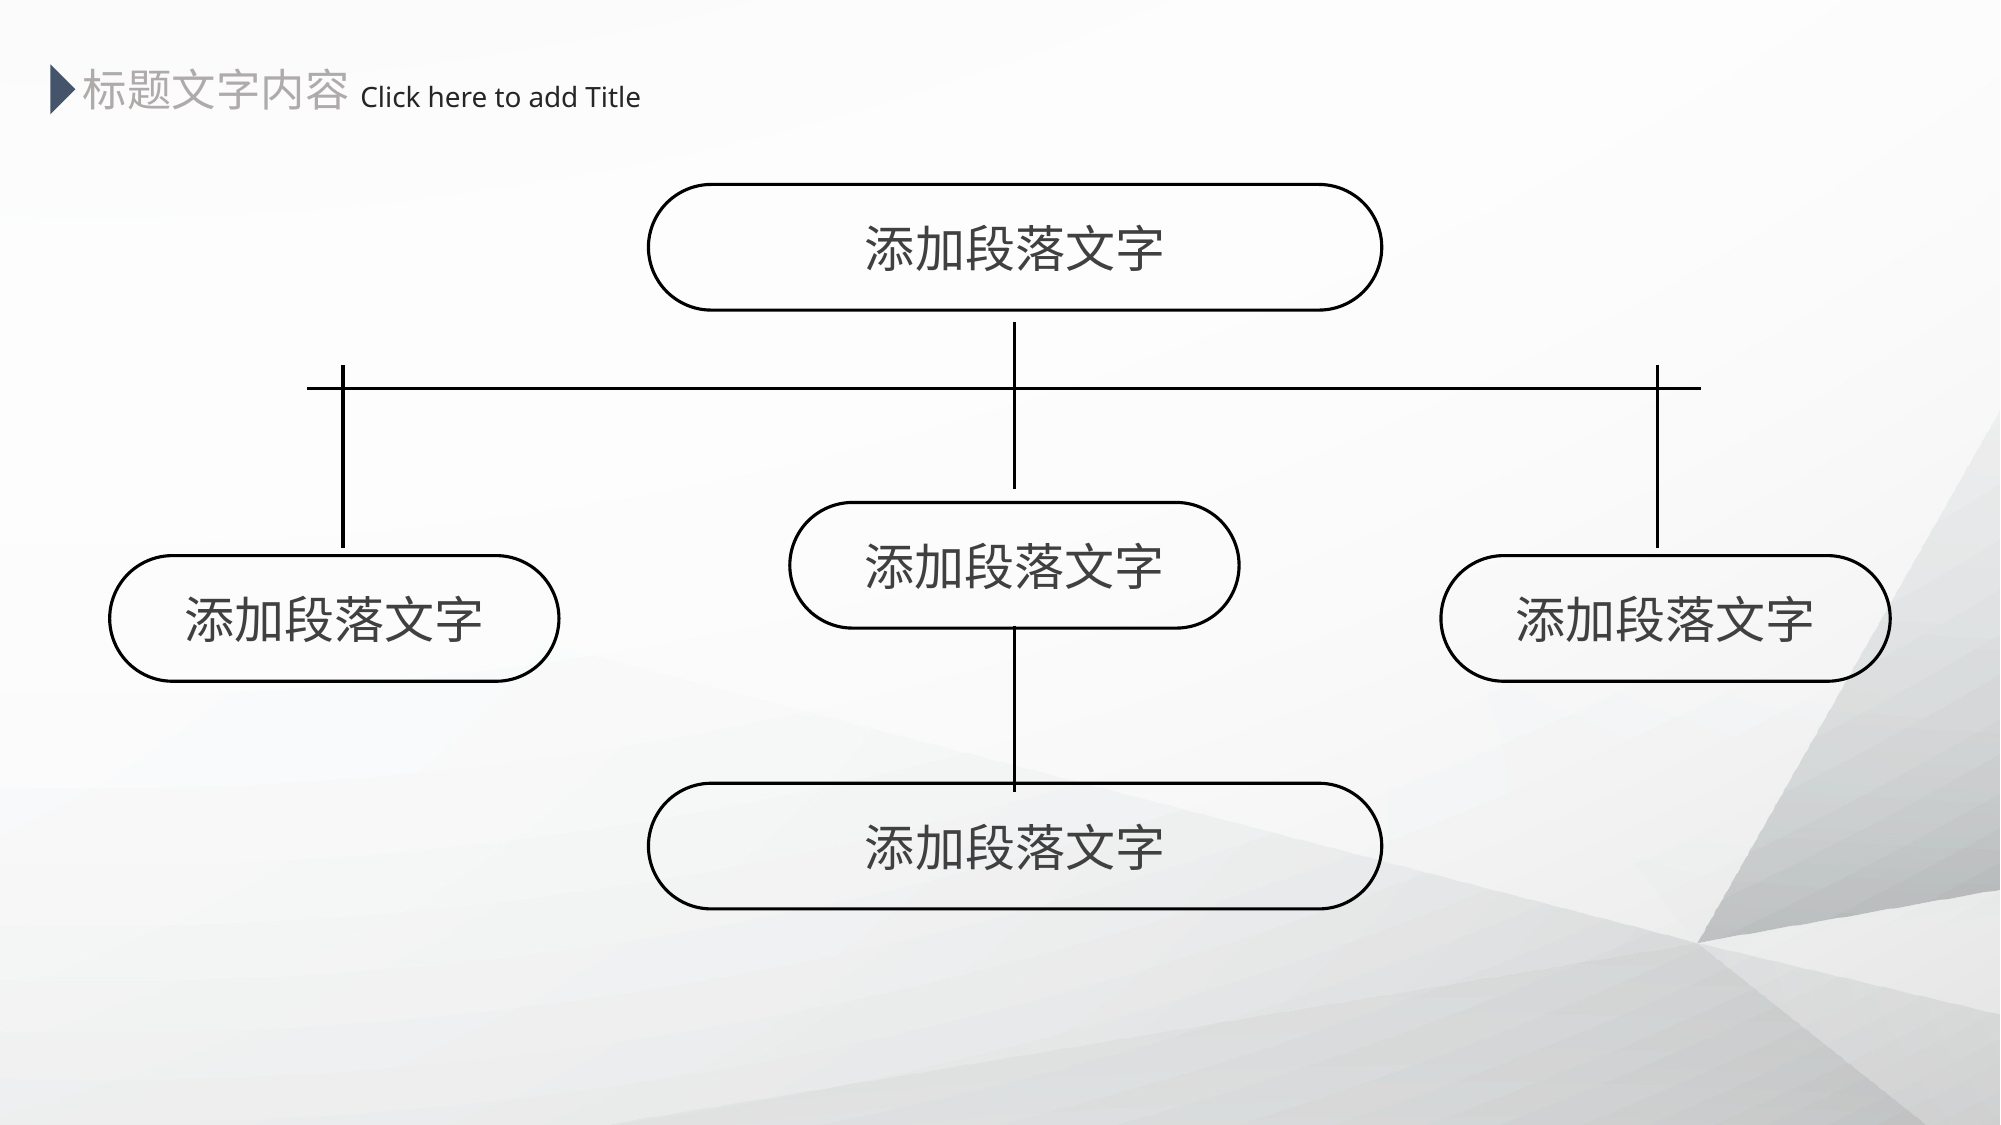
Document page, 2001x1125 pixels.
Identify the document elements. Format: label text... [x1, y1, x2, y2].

picture [0, 0, 2000, 1125]
text_box 添加段落文字 [648, 184, 1382, 311]
text_box 添加段落文字 [789, 502, 1240, 629]
text_box 添加段落文字 [109, 555, 559, 682]
text_box 添加段落文字 [1440, 555, 1891, 682]
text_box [50, 54, 652, 124]
text_box 添加段落文字 [648, 783, 1382, 909]
